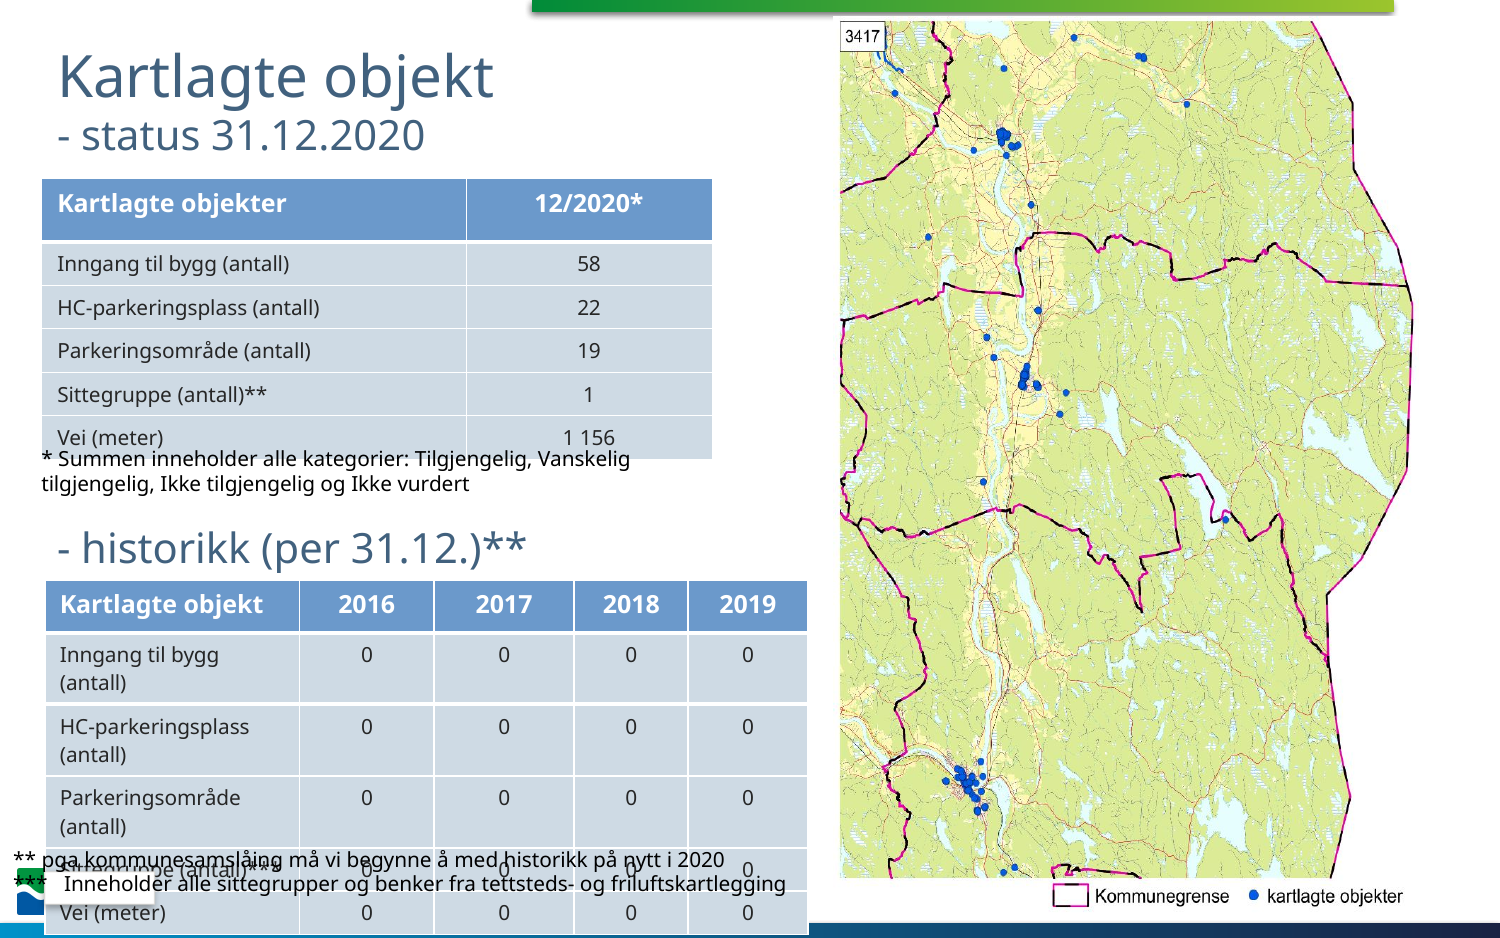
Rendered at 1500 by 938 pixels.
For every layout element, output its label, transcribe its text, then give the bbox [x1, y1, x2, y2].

table_cell 0 [435, 904, 573, 934]
table_cell 1 156 [467, 416, 712, 459]
table_header Kartlagte objekt [46, 581, 299, 631]
table_cell 0 [435, 635, 573, 702]
table_cell 19 [467, 329, 712, 372]
text_box * Summen inneholder alle kategorier: Tilgjengelig, Vanskelig tilgjengelig, Ikke tilgjengelig og Ikke vurdert [26, 438, 711, 504]
table_cell 0 [300, 706, 433, 775]
table_cell 0 [575, 777, 687, 838]
table_cell 0 [435, 706, 573, 775]
table_cell 1 [467, 373, 712, 415]
table_cell Parkeringsområde (antall) [42, 329, 466, 372]
table_header 2017 [435, 581, 573, 631]
table_cell 0 [435, 777, 573, 838]
table_cell Parkeringsområde (antall) [46, 777, 299, 838]
table_cell 0 [802, 849, 807, 890]
table_cell 0 [689, 892, 807, 934]
table_cell 58 [467, 244, 712, 285]
table_cell Sittegruppe (antall)** [42, 373, 466, 415]
table_cell 0 [300, 635, 433, 702]
table_cell 22 [467, 286, 712, 328]
table_cell 0 [689, 635, 807, 702]
table_cell 0 [575, 635, 687, 702]
table_cell HC-parkeringsplass (antall) [42, 286, 466, 328]
table_header 2016 [300, 581, 433, 631]
table_cell 0 [300, 904, 433, 934]
table_cell 0 [689, 777, 807, 847]
table_header 2019 [689, 581, 807, 631]
text_box Kartlagte objekt - status 31.12.2020 [42, 24, 828, 167]
table_cell Vei (meter) [42, 416, 466, 438]
table_cell 0 [689, 706, 807, 775]
table_header 12/2020* [467, 179, 712, 240]
text_box ** pga kommunesamslåing må vi begynne å med historikk på nytt i 2020 *** Inneholder alle sittegrupper og benker fra tettsteds- og friluftskartlegging [0, 838, 802, 904]
table_cell 0 [575, 706, 687, 775]
table_cell Inngang til bygg (antall) [46, 635, 299, 702]
table_cell HC-parkeringsplass (antall) [46, 706, 299, 775]
picture [833, 16, 1419, 913]
table_cell 0 [575, 904, 687, 934]
table_cell Vei (meter) [46, 904, 299, 934]
table_cell Inngang til bygg (antall) [42, 244, 466, 285]
text_box - historikk (per 31.12.)** [42, 496, 828, 580]
table_header Kartlagte objekter [42, 179, 466, 240]
table_header 2018 [575, 581, 687, 631]
table_cell 0 [300, 777, 433, 838]
